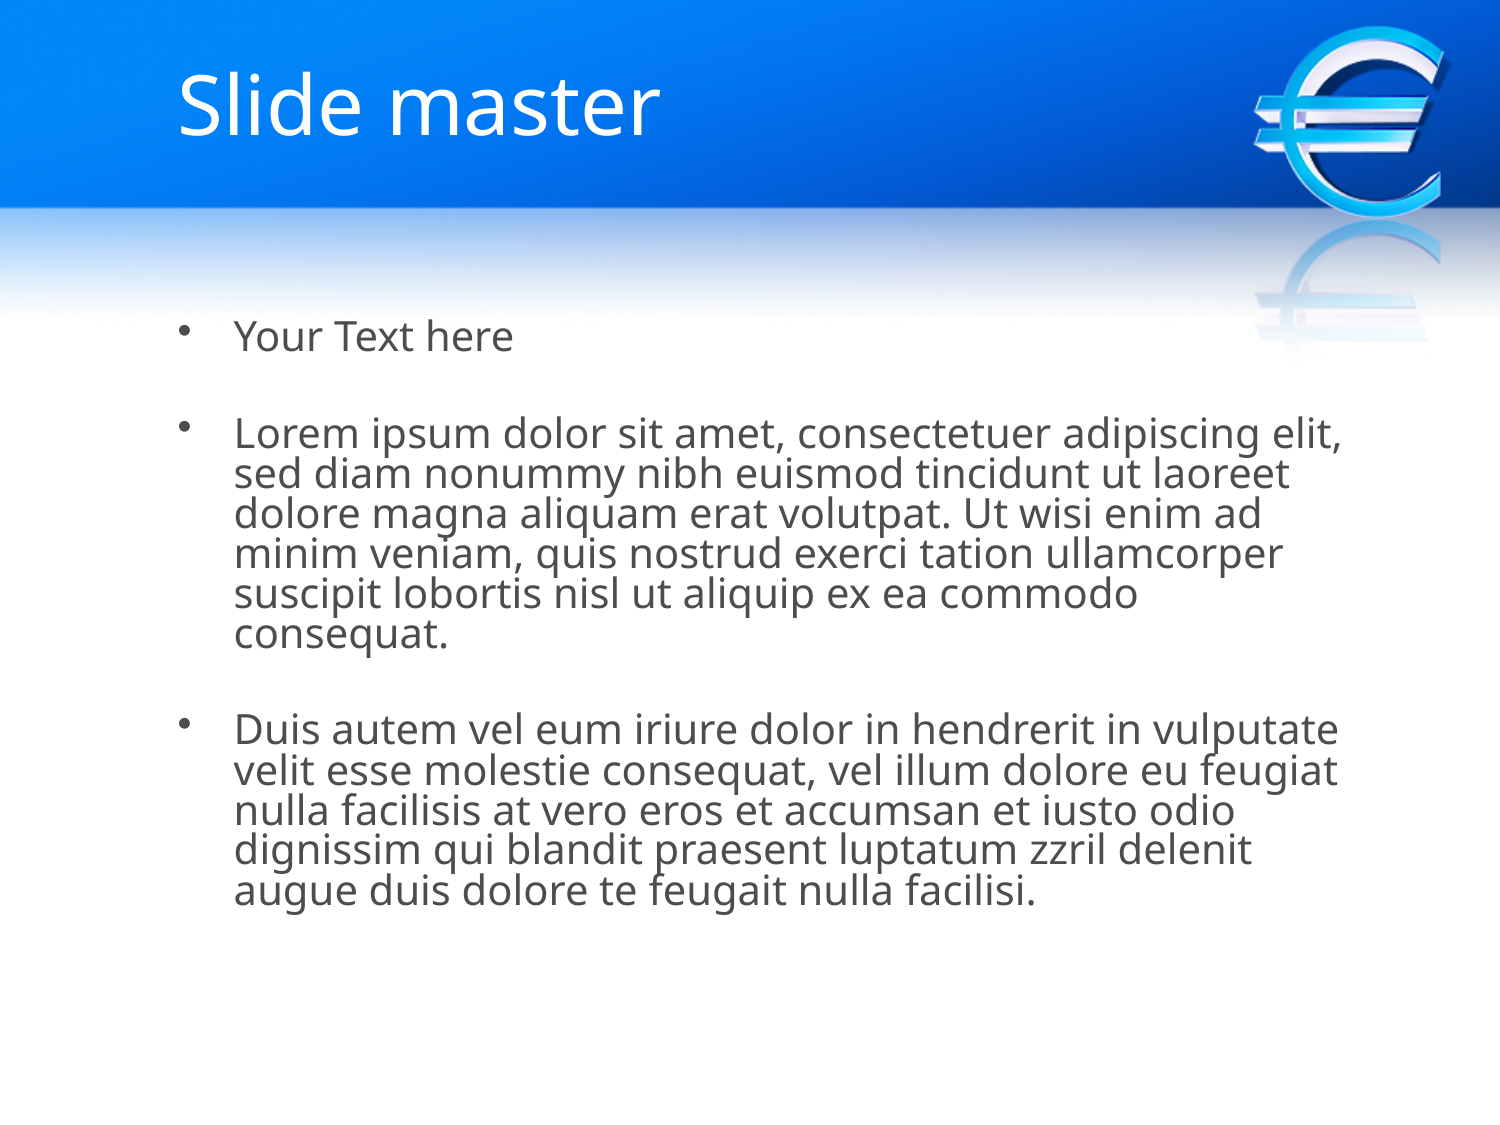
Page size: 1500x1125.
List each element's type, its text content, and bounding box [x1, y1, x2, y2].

title Slide master [162, 42, 1363, 161]
picture [0, 0, 1500, 1125]
list Your Text here Lorem ipsum dolor sit amet, consectetuer adipiscing elit, sed diam nonummy nibh euismod tincidunt ut laoreet dolore magna aliquam erat volutpat. Ut wisi enim ad minim veniam, quis nostrud exerci tation ullamcorper suscipit lobortis nisl ut aliquip ex ea commodo consequat. Duis autem vel eum iriure dolor in hendrerit in vulputate velit esse molestie consequat, vel illum dolore eu feugiat nulla facilisis at vero eros et accumsan et iusto odio dignissim qui blandit praesent luptatum zzril delenit augue duis dolore te feugait nulla facilisi. [162, 312, 1363, 1000]
